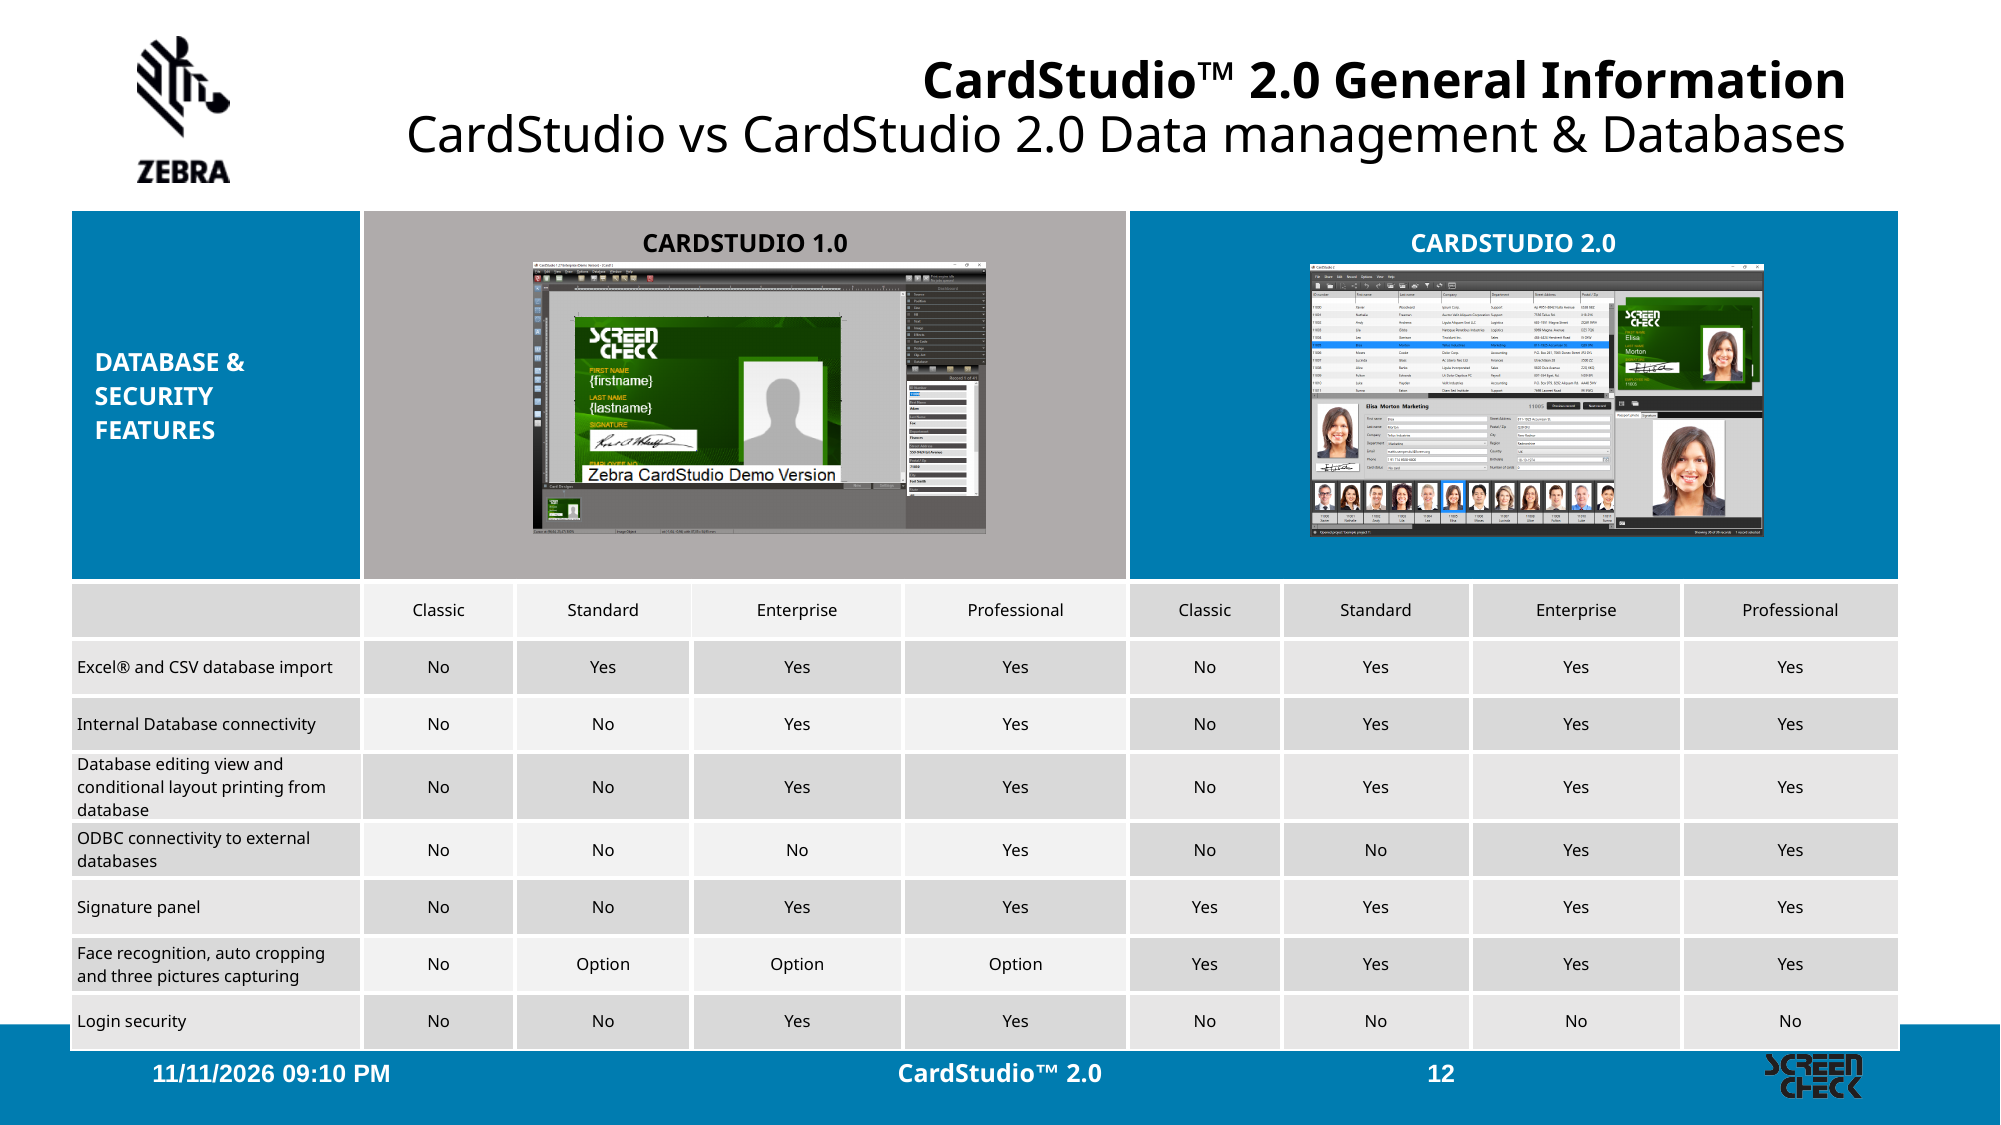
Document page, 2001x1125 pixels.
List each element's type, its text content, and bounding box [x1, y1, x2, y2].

picture [1797, 1055, 1827, 1075]
picture [533, 262, 986, 534]
picture [137, 36, 230, 183]
table_cell Professional [905, 584, 1126, 637]
table_cell Yes [1284, 938, 1469, 991]
table_cell Standard [517, 584, 691, 637]
table_cell Yes [1684, 938, 1898, 991]
table_cell Face recognition, auto cropping and three pictures capturing [72, 938, 360, 991]
table_cell Yes [1473, 754, 1680, 819]
table_cell Yes [1473, 938, 1680, 991]
table_cell No [1473, 995, 1680, 1049]
table_cell No [364, 995, 513, 1049]
table_cell Yes [694, 754, 901, 819]
table_cell Login security [72, 995, 360, 1049]
table_cell Yes [1284, 698, 1469, 750]
picture [1781, 1055, 1794, 1098]
table_cell Standard [1284, 584, 1469, 637]
table_cell Option [905, 938, 1126, 991]
table_cell Yes [1473, 698, 1680, 750]
table_cell Yes [1684, 823, 1898, 876]
table_cell No [364, 641, 513, 694]
table_cell Database editing view and conditional layout printing from database [72, 754, 361, 819]
table_cell ODBC connectivity to external databases [72, 823, 360, 876]
table_cell Enterprise [1473, 584, 1680, 637]
table_cell [72, 584, 360, 637]
table_cell Option [694, 938, 901, 991]
table_cell Yes [1473, 641, 1680, 694]
table_cell No [694, 823, 901, 876]
table_cell Yes [1684, 754, 1898, 819]
table_cell Yes [1284, 754, 1469, 819]
picture [1830, 1063, 1843, 1098]
table_cell No [1130, 754, 1280, 819]
table_cell No [1130, 823, 1280, 876]
table_cell No [1684, 995, 1898, 1049]
slide_number 12 [1412, 1051, 1743, 1103]
table_cell No [364, 880, 513, 934]
table_cell Yes [1284, 880, 1469, 934]
table_cell Yes [694, 698, 901, 750]
picture [1846, 1055, 1862, 1098]
table_cell No [364, 698, 513, 750]
table_cell No [1284, 823, 1469, 876]
title CardStudio™ 2.0 General Information CardStudio vs CardStudio 2.0 Data management & Databases [390, 49, 1863, 170]
table_cell Yes [905, 698, 1126, 750]
picture [1830, 1055, 1843, 1059]
table_cell No [1130, 698, 1280, 750]
picture [1814, 1063, 1827, 1082]
table_cell No [1130, 995, 1280, 1049]
table_cell Yes [517, 641, 689, 694]
picture [1311, 265, 1763, 536]
picture [1765, 1055, 1779, 1075]
table_cell No [517, 754, 689, 819]
table_cell Yes [1684, 880, 1898, 934]
table_cell Signature panel [72, 880, 360, 934]
table_cell No [364, 938, 513, 991]
table_header CARDSTUDIO 2.0 [1130, 211, 1898, 579]
table_cell No [517, 823, 689, 876]
table_cell Yes [1684, 641, 1898, 694]
table_cell Classic [1130, 584, 1280, 637]
table_header CARDSTUDIO 1.0 [364, 211, 1126, 579]
table_cell No [1284, 995, 1469, 1049]
table_cell Yes [905, 641, 1126, 694]
table_cell Yes [1473, 823, 1680, 876]
table_cell Yes [1284, 641, 1469, 694]
table_cell Yes [905, 754, 1126, 819]
table_cell No [517, 698, 689, 750]
table_cell Excel® and CSV database import [72, 641, 360, 694]
table_cell Yes [1130, 938, 1280, 991]
table_cell Internal Database connectivity [72, 698, 360, 750]
table_cell No [363, 754, 513, 819]
table_cell Yes [905, 823, 1126, 876]
table_header DATABASE & SECURITY FEATURES [72, 211, 360, 579]
table_cell Yes [1684, 698, 1898, 750]
table_cell Professional [1684, 584, 1898, 637]
table_cell No [1130, 641, 1280, 694]
table_cell Yes [694, 641, 901, 694]
table_cell Yes [905, 995, 1126, 1049]
picture [1797, 1077, 1811, 1098]
picture [1814, 1086, 1827, 1098]
table_cell Enterprise [692, 584, 901, 637]
table_cell Option [517, 938, 689, 991]
table_cell Classic [364, 584, 513, 637]
table_cell Yes [694, 995, 901, 1049]
table_cell No [517, 880, 689, 934]
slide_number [137, 1051, 588, 1103]
table_cell Yes [1130, 880, 1280, 934]
table_cell No [517, 995, 689, 1049]
footer CardStudio™ 2.0 [662, 1051, 1338, 1103]
table_cell Yes [1473, 880, 1680, 934]
table_cell Yes [905, 880, 1126, 934]
table_cell Yes [694, 880, 901, 934]
table_cell No [364, 823, 513, 876]
